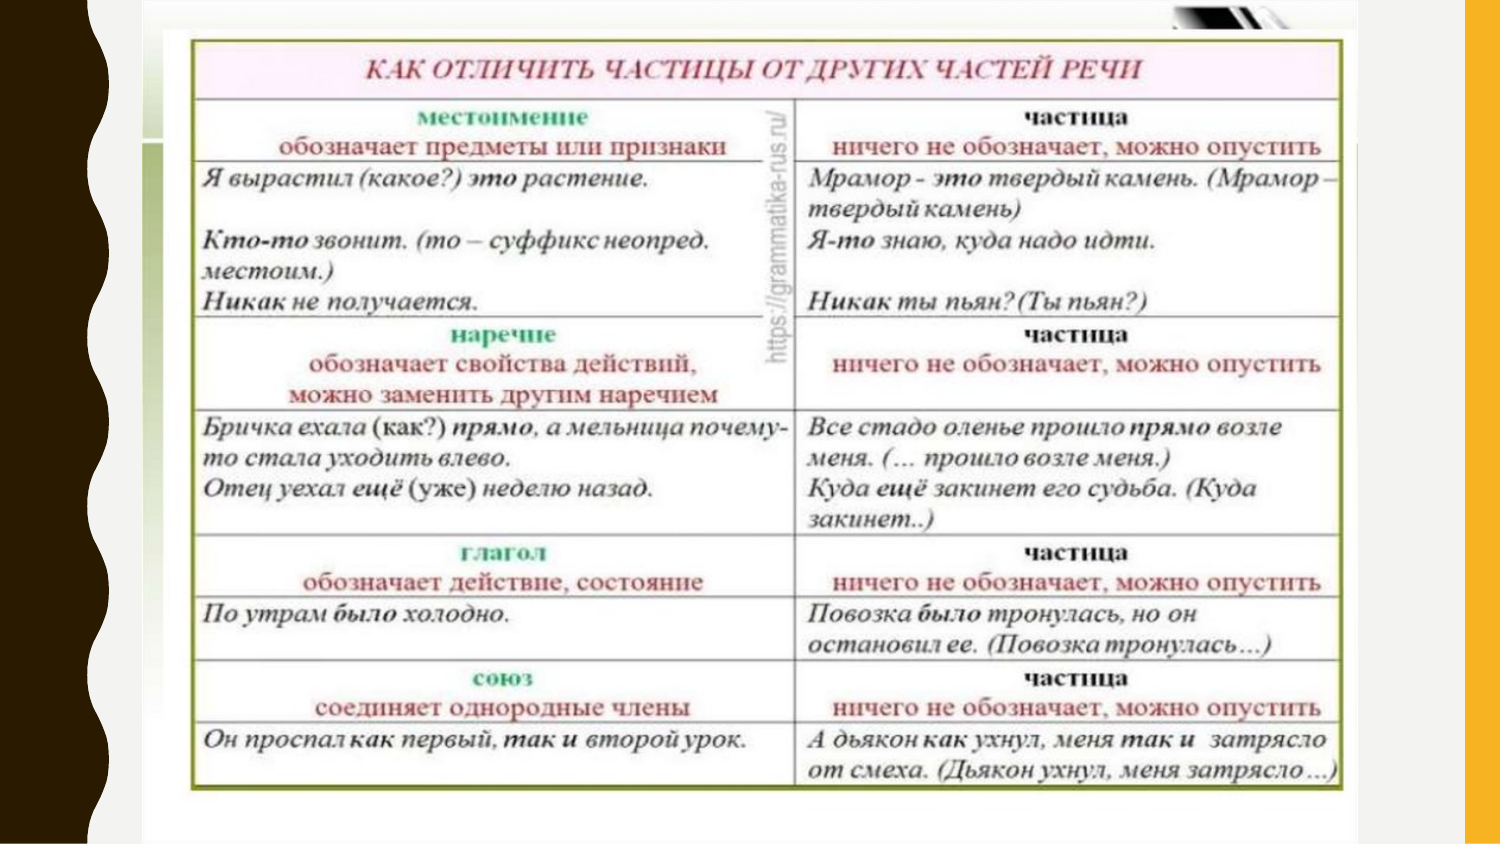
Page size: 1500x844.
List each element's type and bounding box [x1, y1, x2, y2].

picture [142, 0, 1358, 844]
